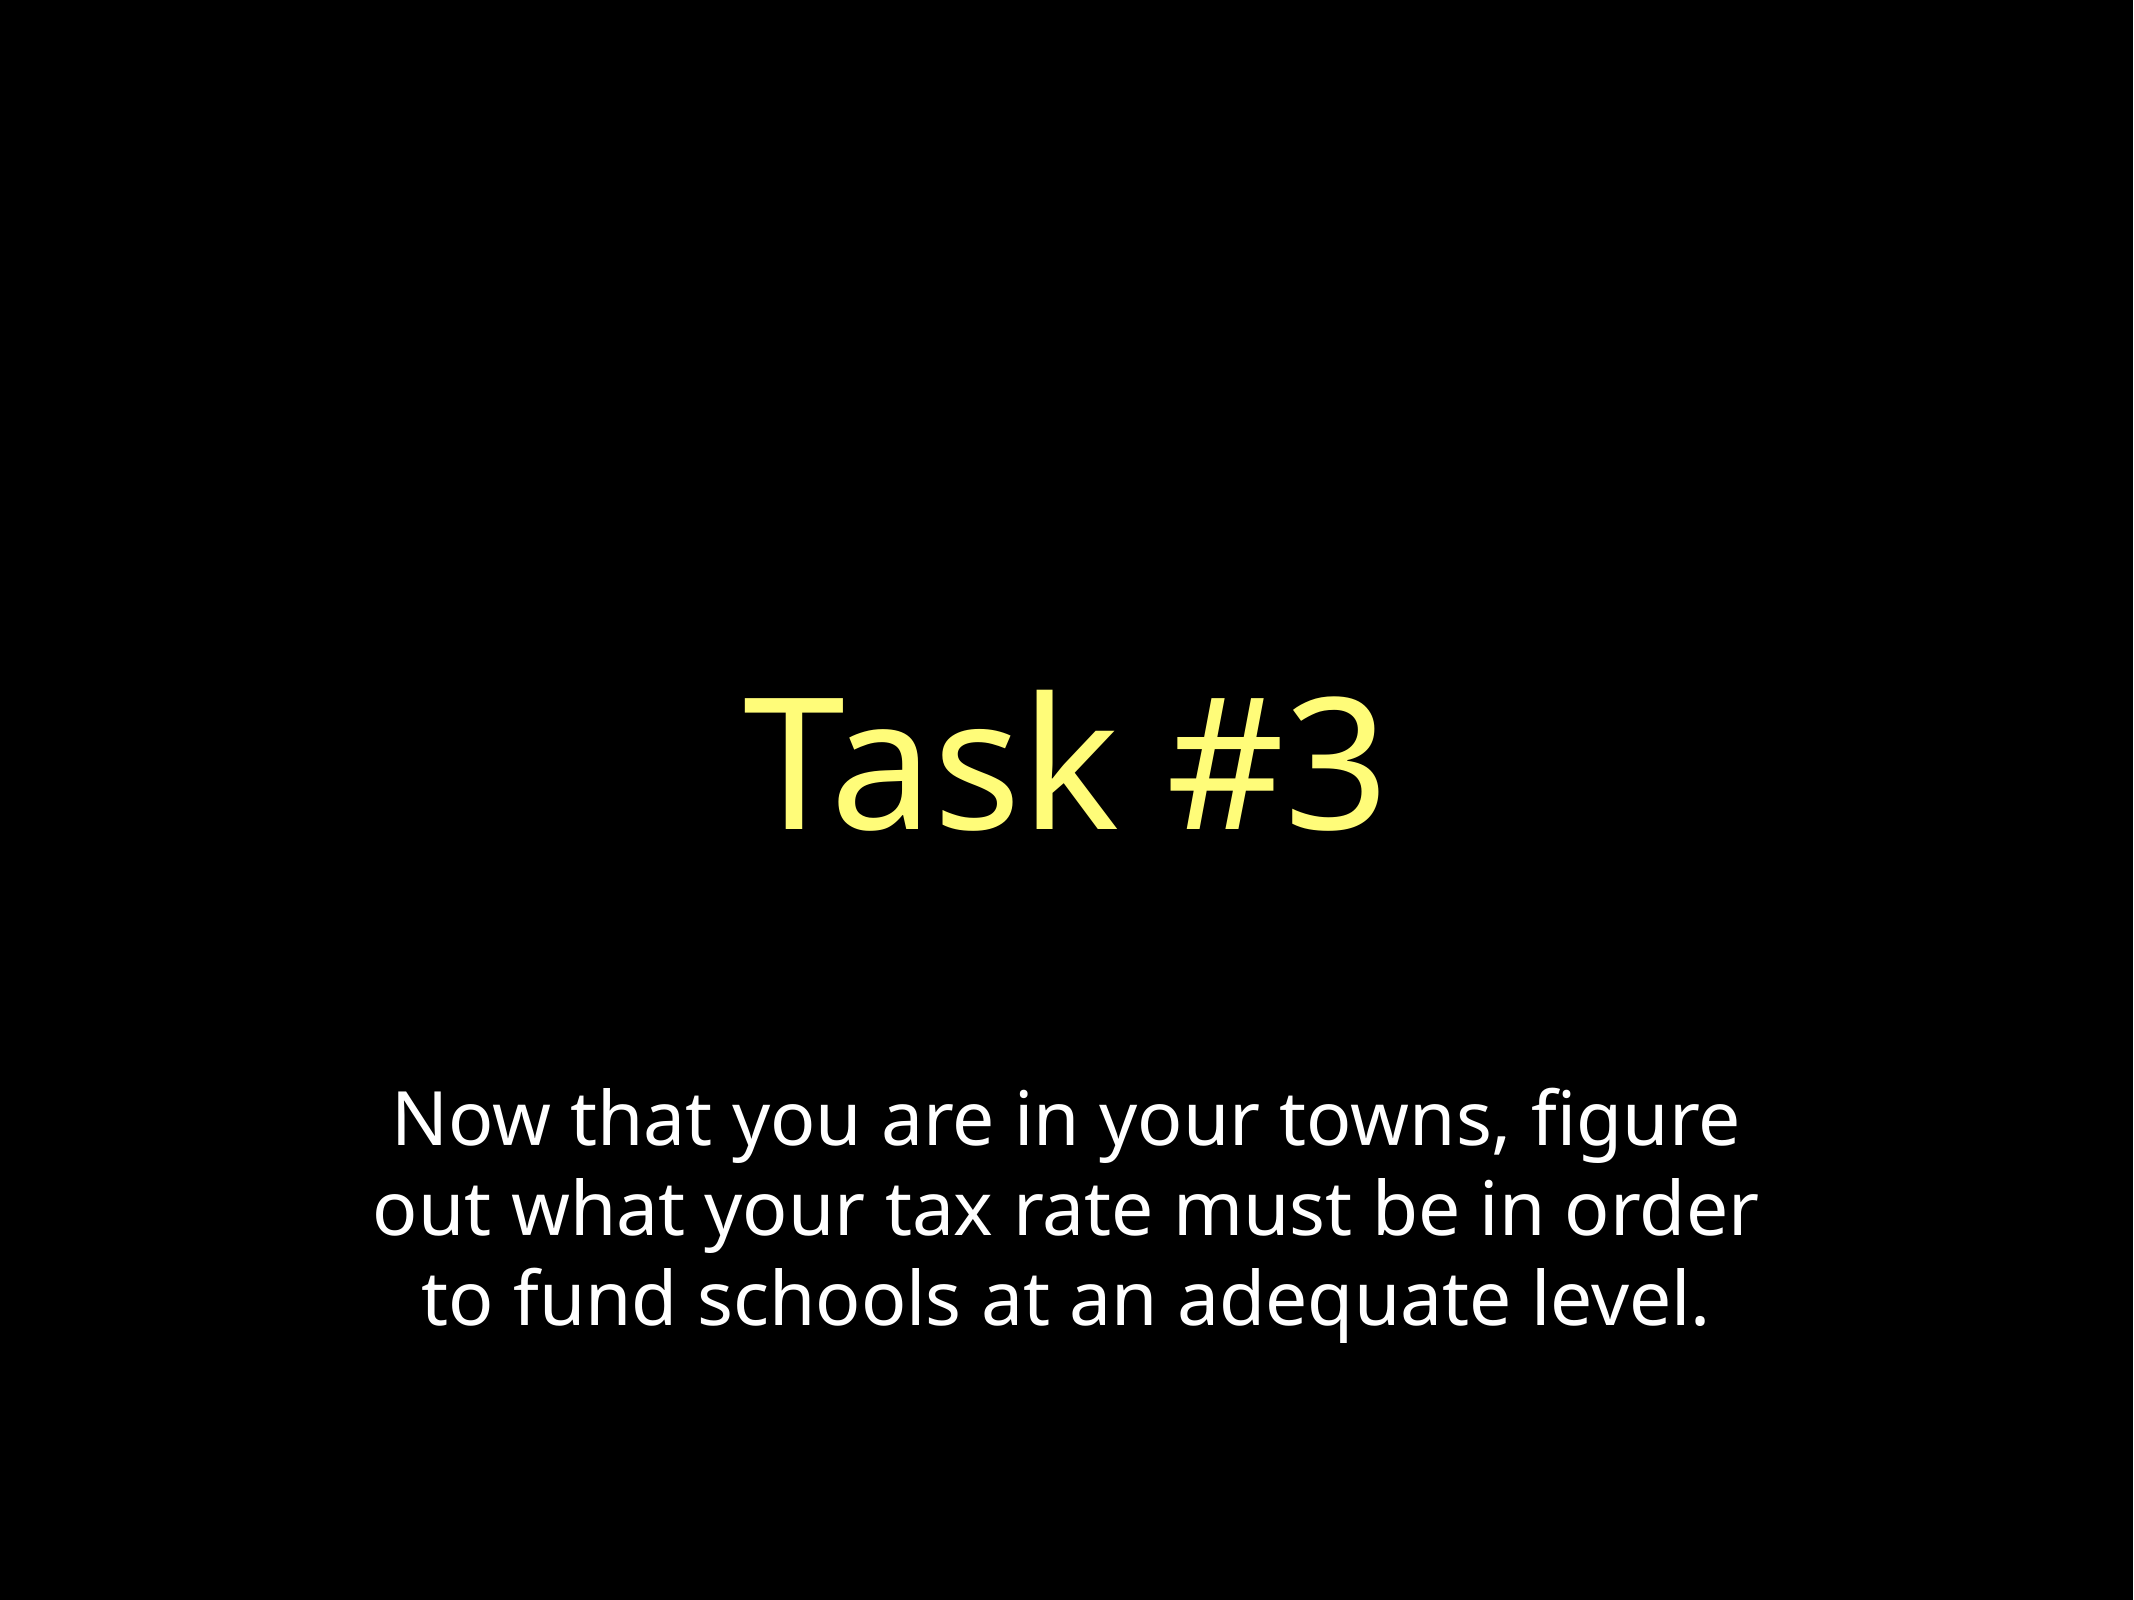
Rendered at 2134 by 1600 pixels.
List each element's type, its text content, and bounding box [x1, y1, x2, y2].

text_box Now that you are in your towns, figure out what your tax rate must be in order to fund schools at an adequate level. [360, 1061, 1773, 1349]
list Task #3 [207, 636, 1926, 876]
